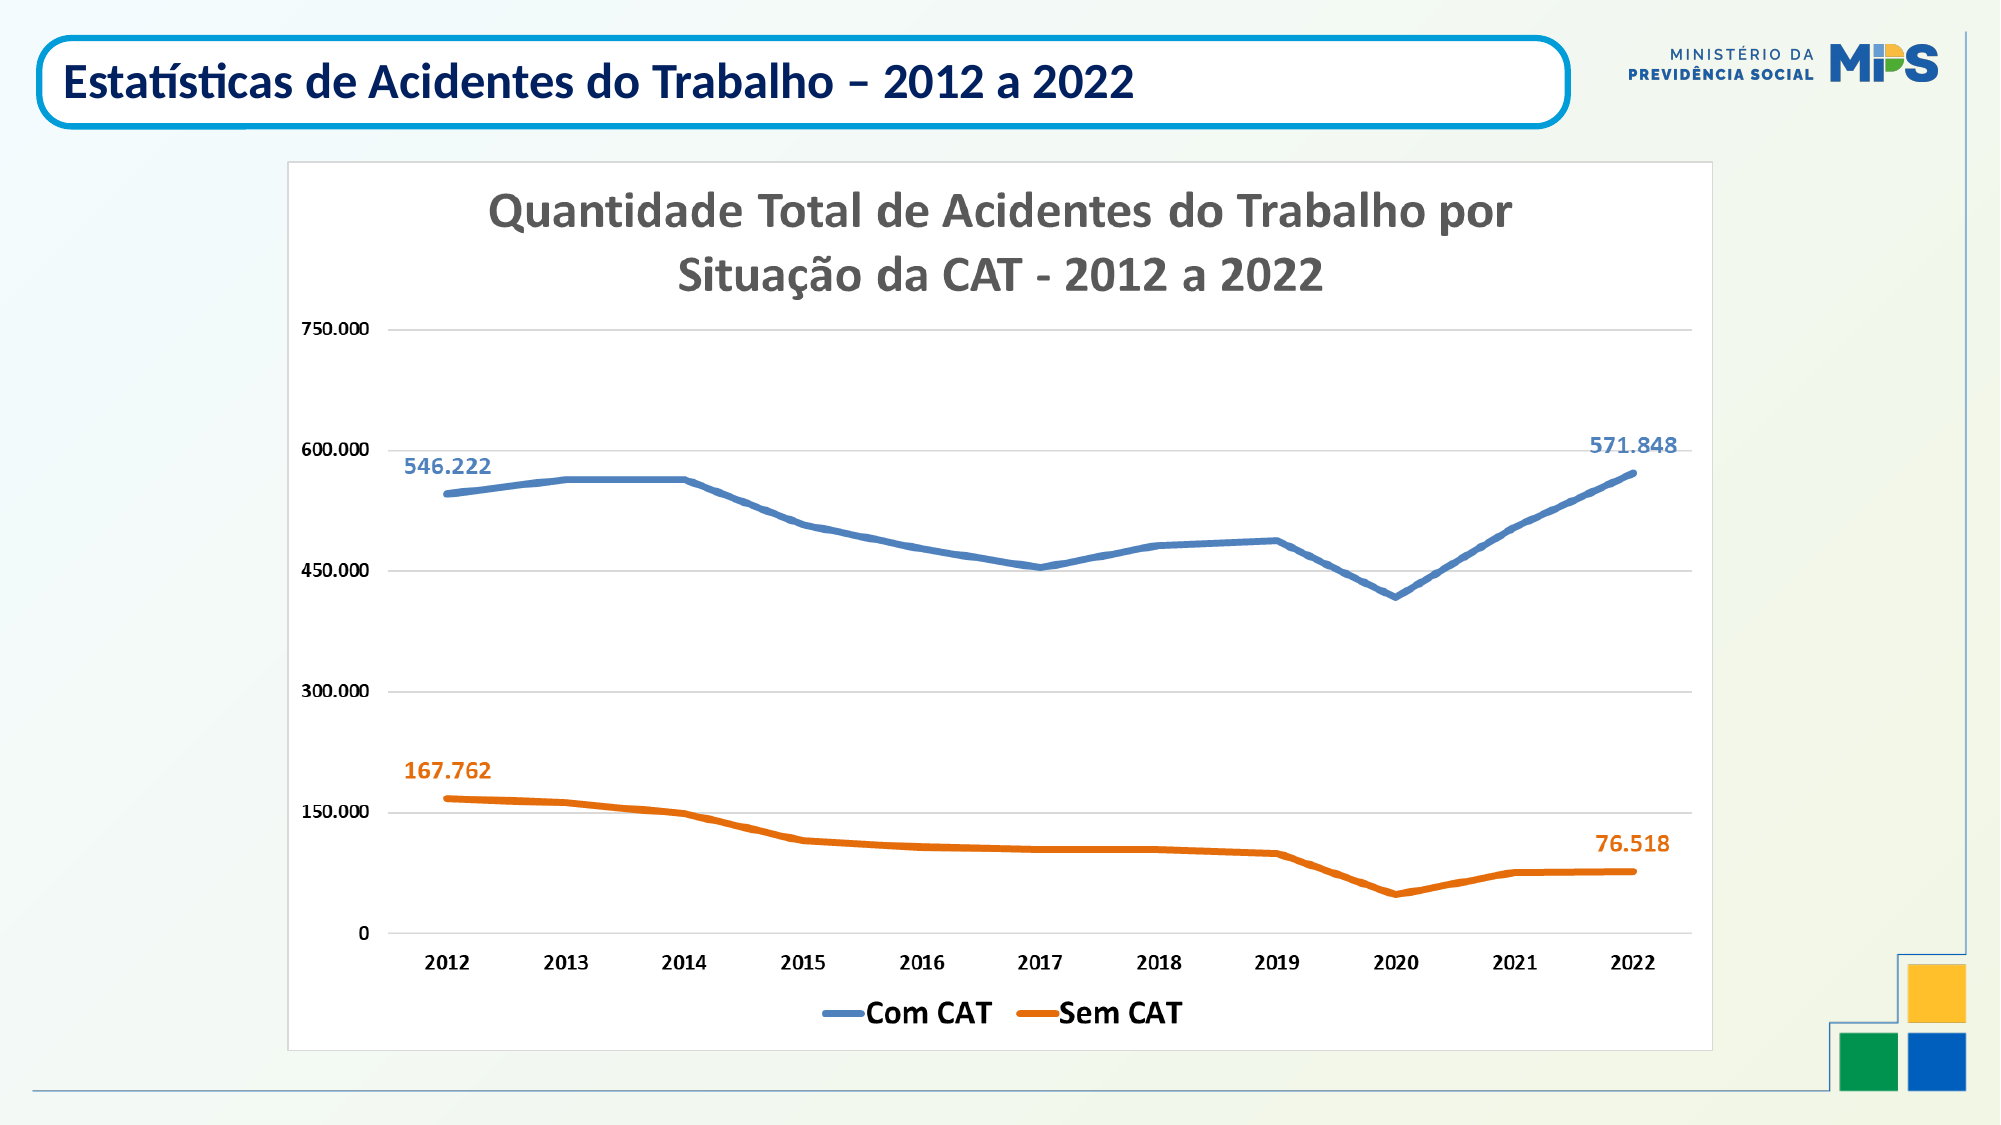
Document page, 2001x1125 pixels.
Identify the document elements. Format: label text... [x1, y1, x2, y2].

text_box Estatísticas de Acidentes do Trabalho – 2012 a 2022 [37, 35, 1570, 129]
picture [0, 0, 2000, 1125]
